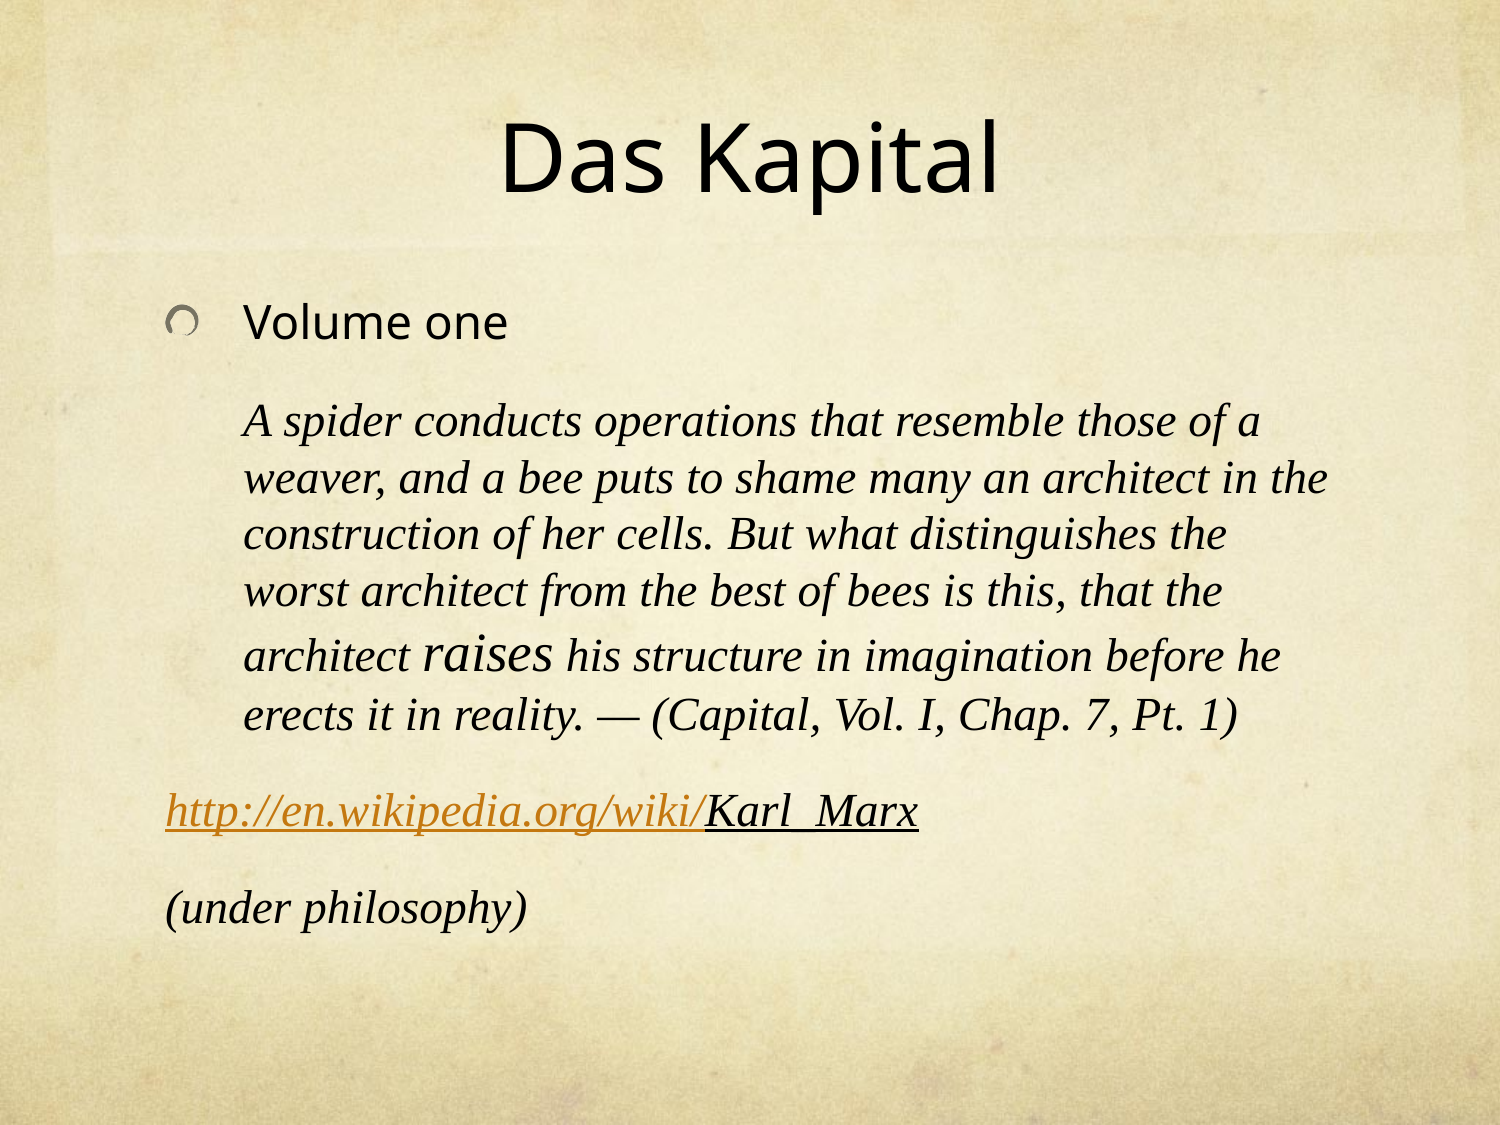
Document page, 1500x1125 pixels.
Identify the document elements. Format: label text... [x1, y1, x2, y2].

list Volume one A spider conducts operations that resemble those of a weaver, and a bee puts to shame many an architect in the construction of her cells. But what distinguishes the worst architect from the best of bees is this, that the architect raises his structure in imagination before he erects it in reality. — (Capital, Vol. I, Chap. 7, Pt. 1) http://en.wikipedia.org/wiki/Karl_Marx (under philosophy) [150, 284, 1350, 950]
title Das Kapital [150, 82, 1350, 225]
picture [0, 0, 1500, 1125]
